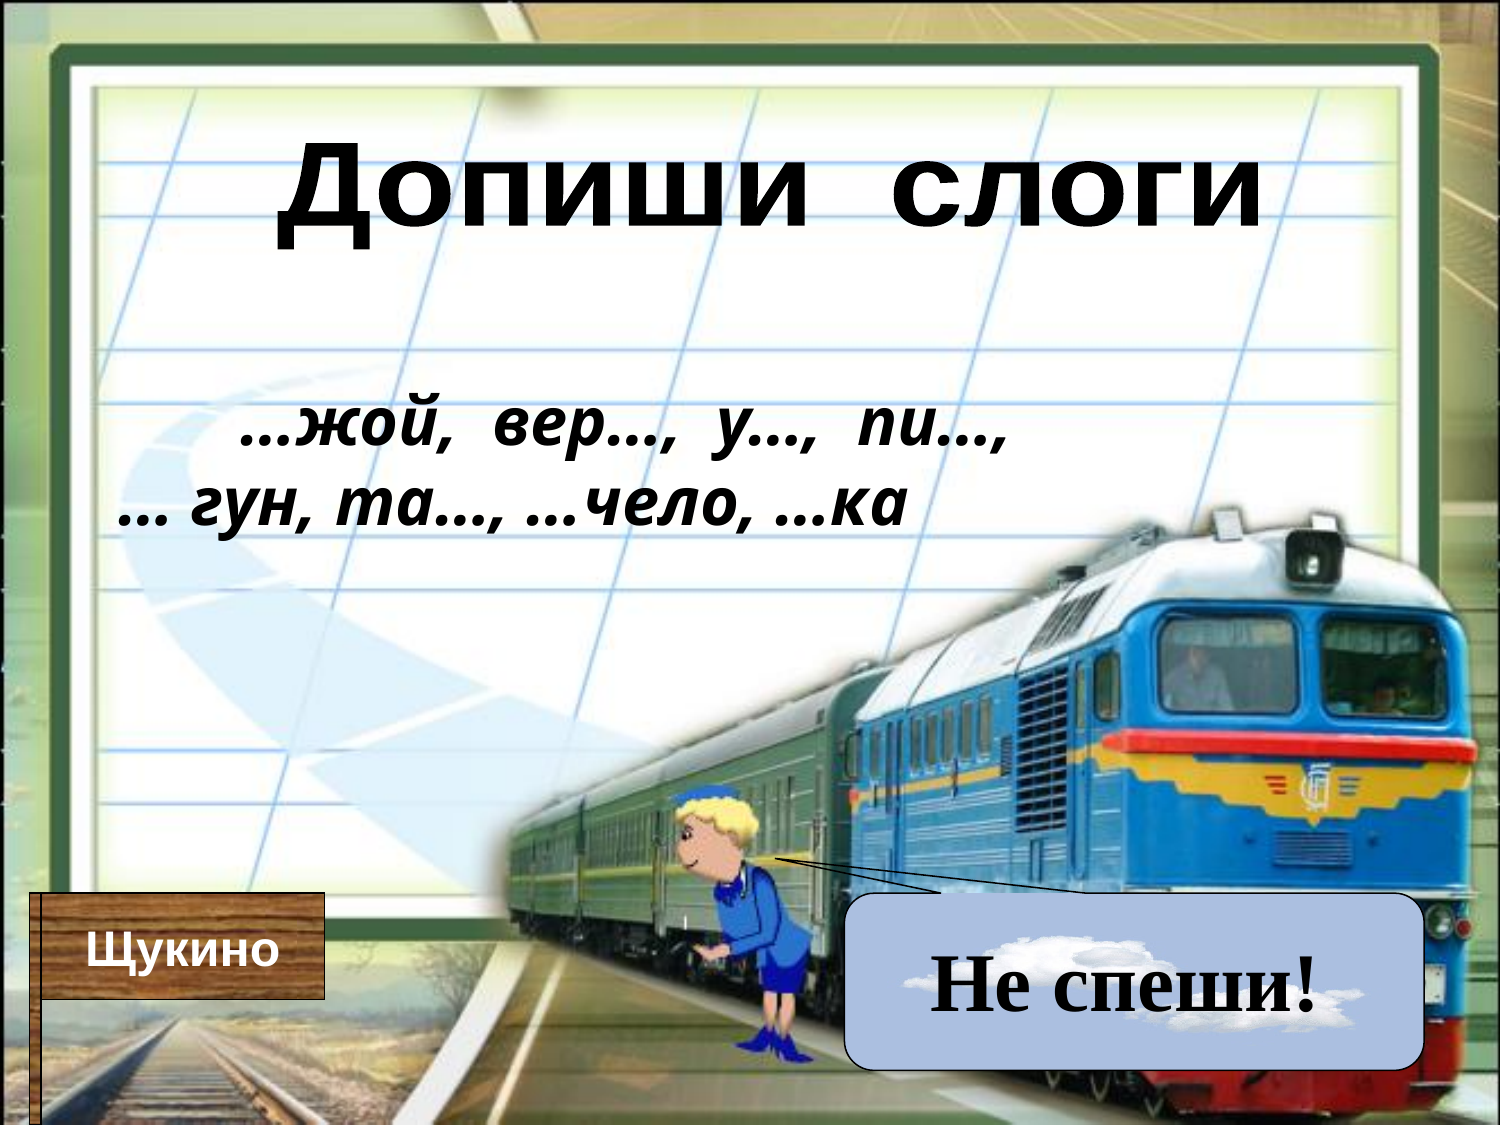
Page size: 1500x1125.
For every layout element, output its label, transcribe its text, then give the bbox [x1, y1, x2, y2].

text_box Щукино [41, 893, 325, 1000]
text_box …жой, вер…, у…, пи…, … гун, та…, …чело, …ка [103, 301, 1285, 547]
text_box [774, 858, 1425, 1071]
text_box Не спеши! [915, 921, 1472, 1036]
text_box [29, 893, 41, 1125]
picture [0, 0, 1500, 1125]
